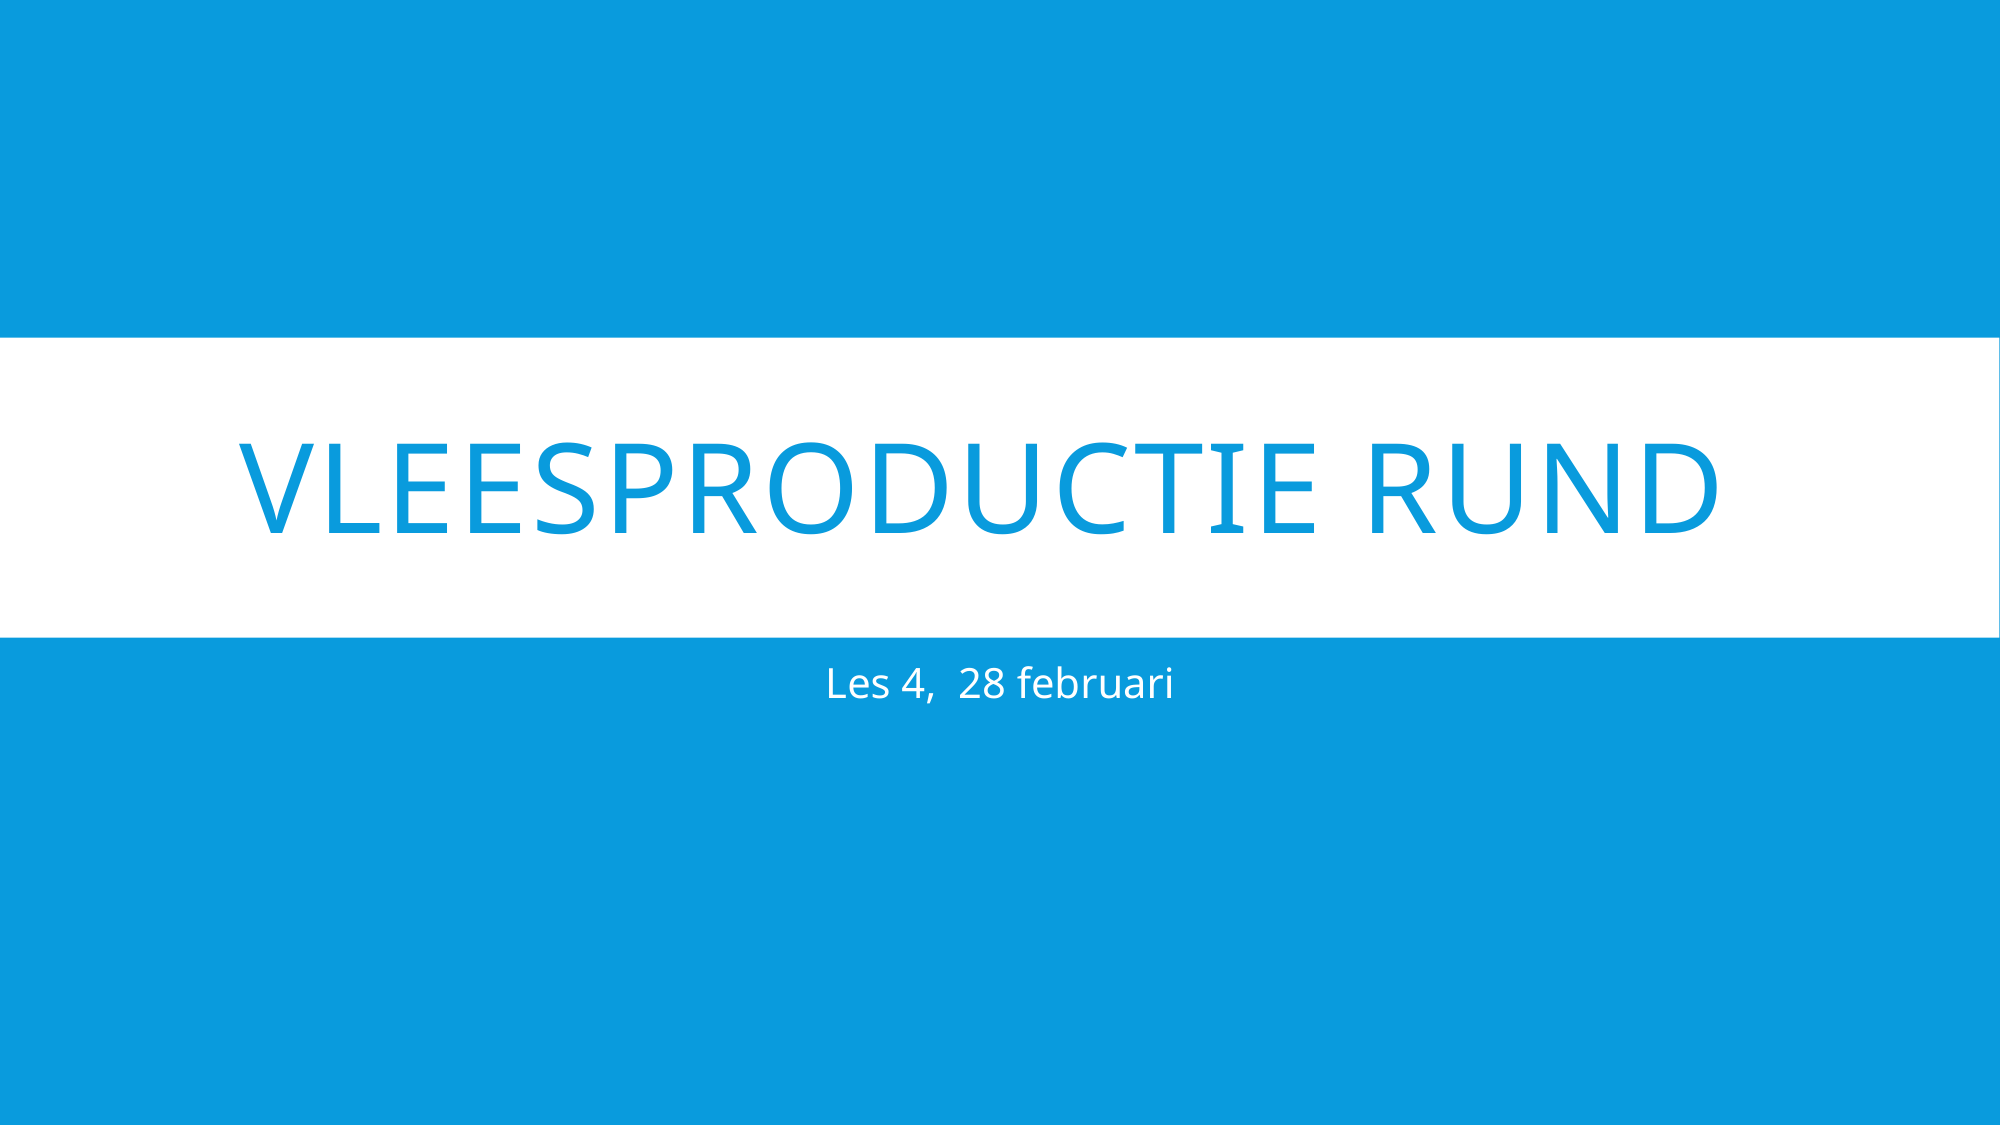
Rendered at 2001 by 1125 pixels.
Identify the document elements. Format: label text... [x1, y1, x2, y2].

title Vleesproductie rund [60, 355, 1942, 641]
subtitle Les 4, 28 februari [249, 655, 1750, 871]
